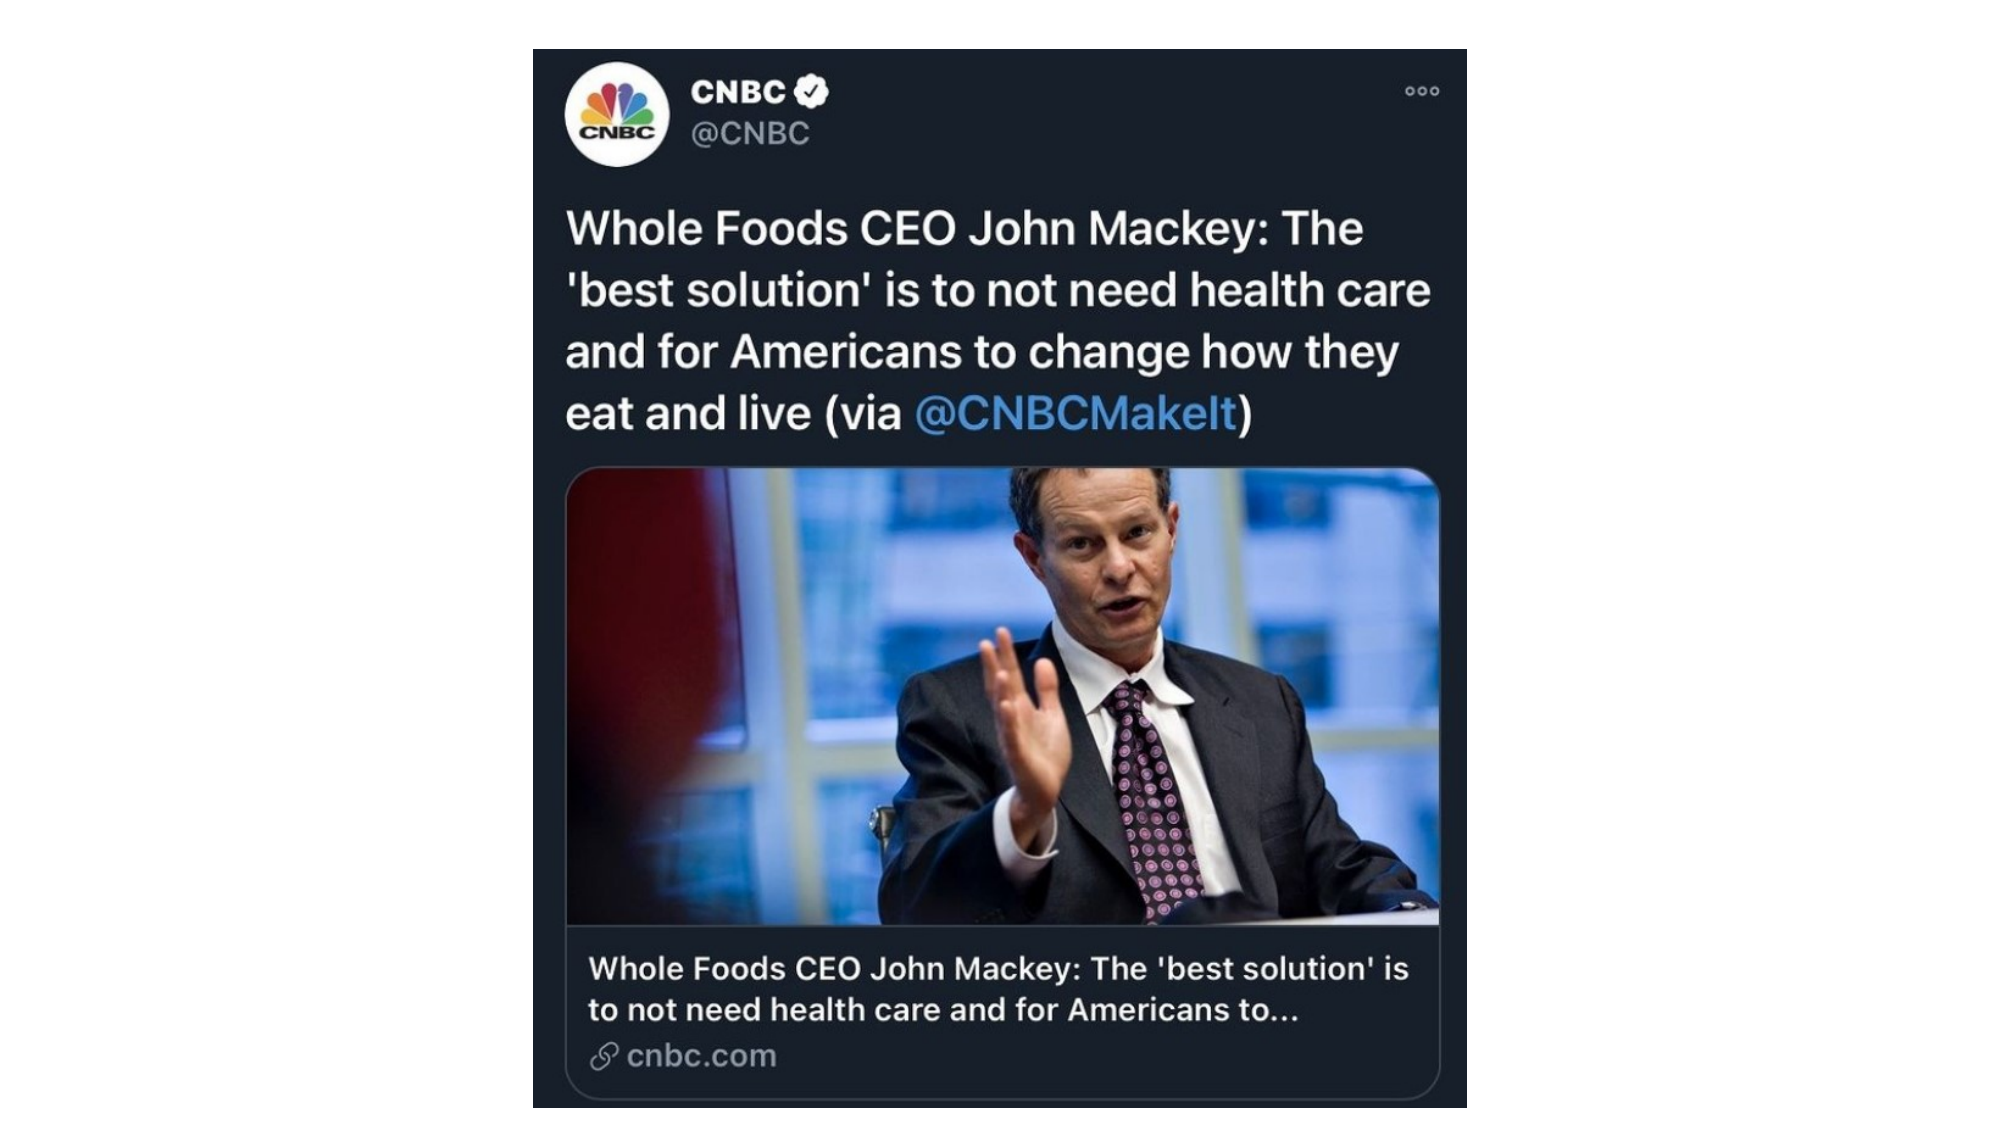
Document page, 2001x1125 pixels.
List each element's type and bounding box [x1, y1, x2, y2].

list [533, 49, 1467, 1108]
